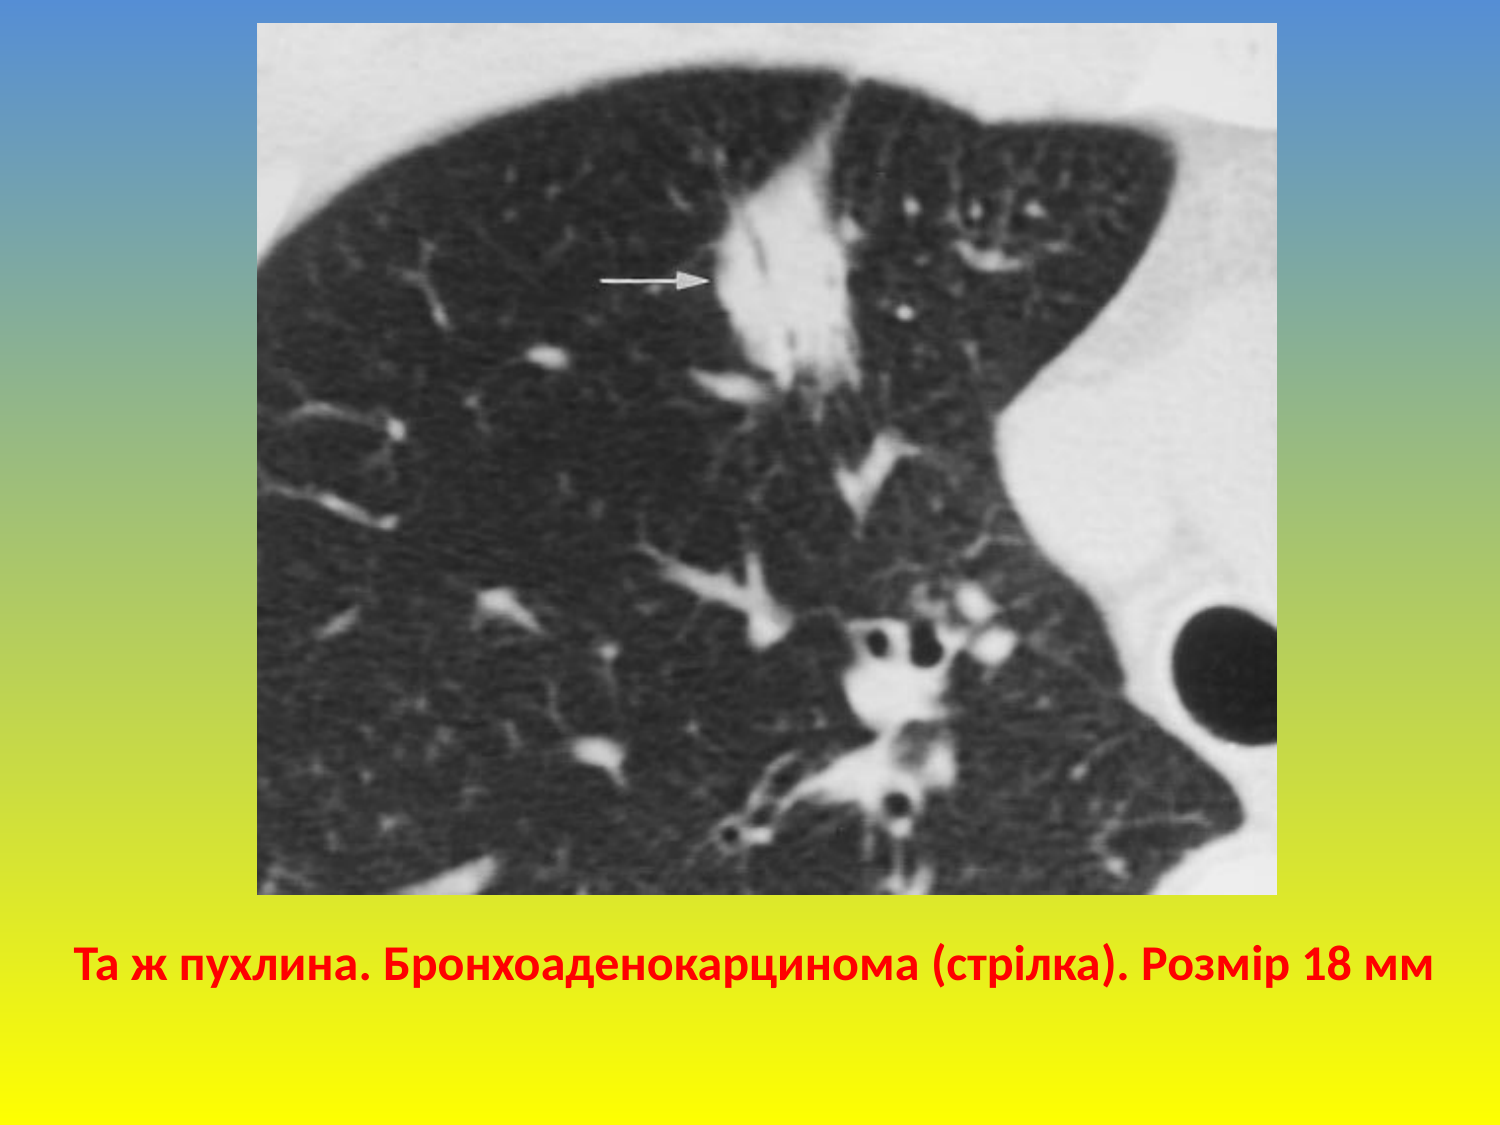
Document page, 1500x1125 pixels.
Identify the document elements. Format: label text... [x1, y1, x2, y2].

title Та ж пухлина. Бронхоаденокарцинома (стрілка). Розмір 18 мм [58, 867, 1500, 1055]
picture [257, 23, 1278, 896]
